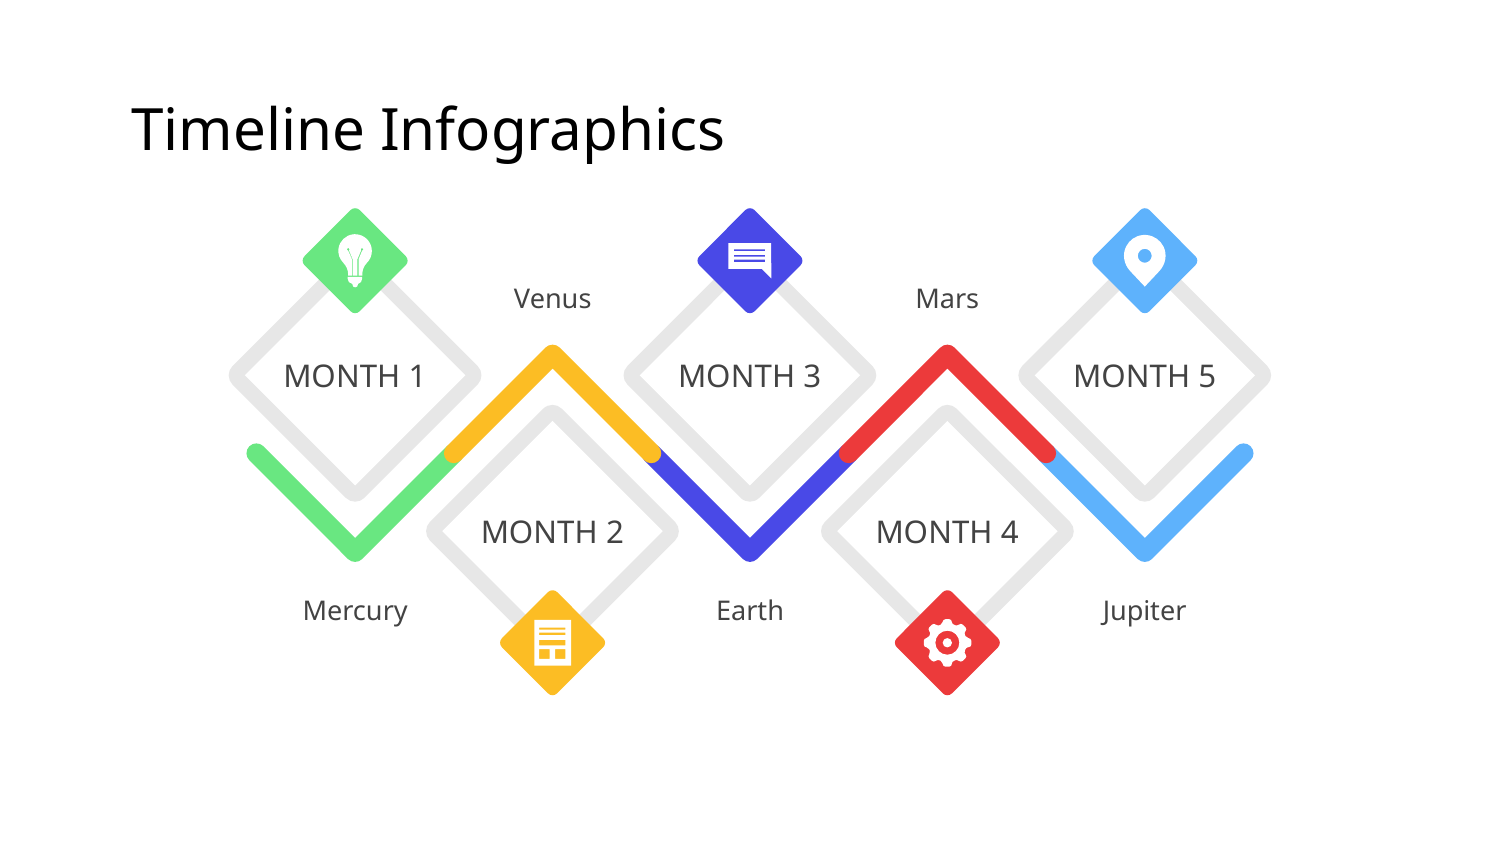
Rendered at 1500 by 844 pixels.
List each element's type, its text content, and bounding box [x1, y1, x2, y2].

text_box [1016, 207, 1273, 646]
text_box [227, 207, 483, 646]
title Timeline Infographics [116, 88, 1384, 167]
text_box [819, 262, 1076, 696]
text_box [621, 207, 878, 646]
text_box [424, 262, 681, 696]
